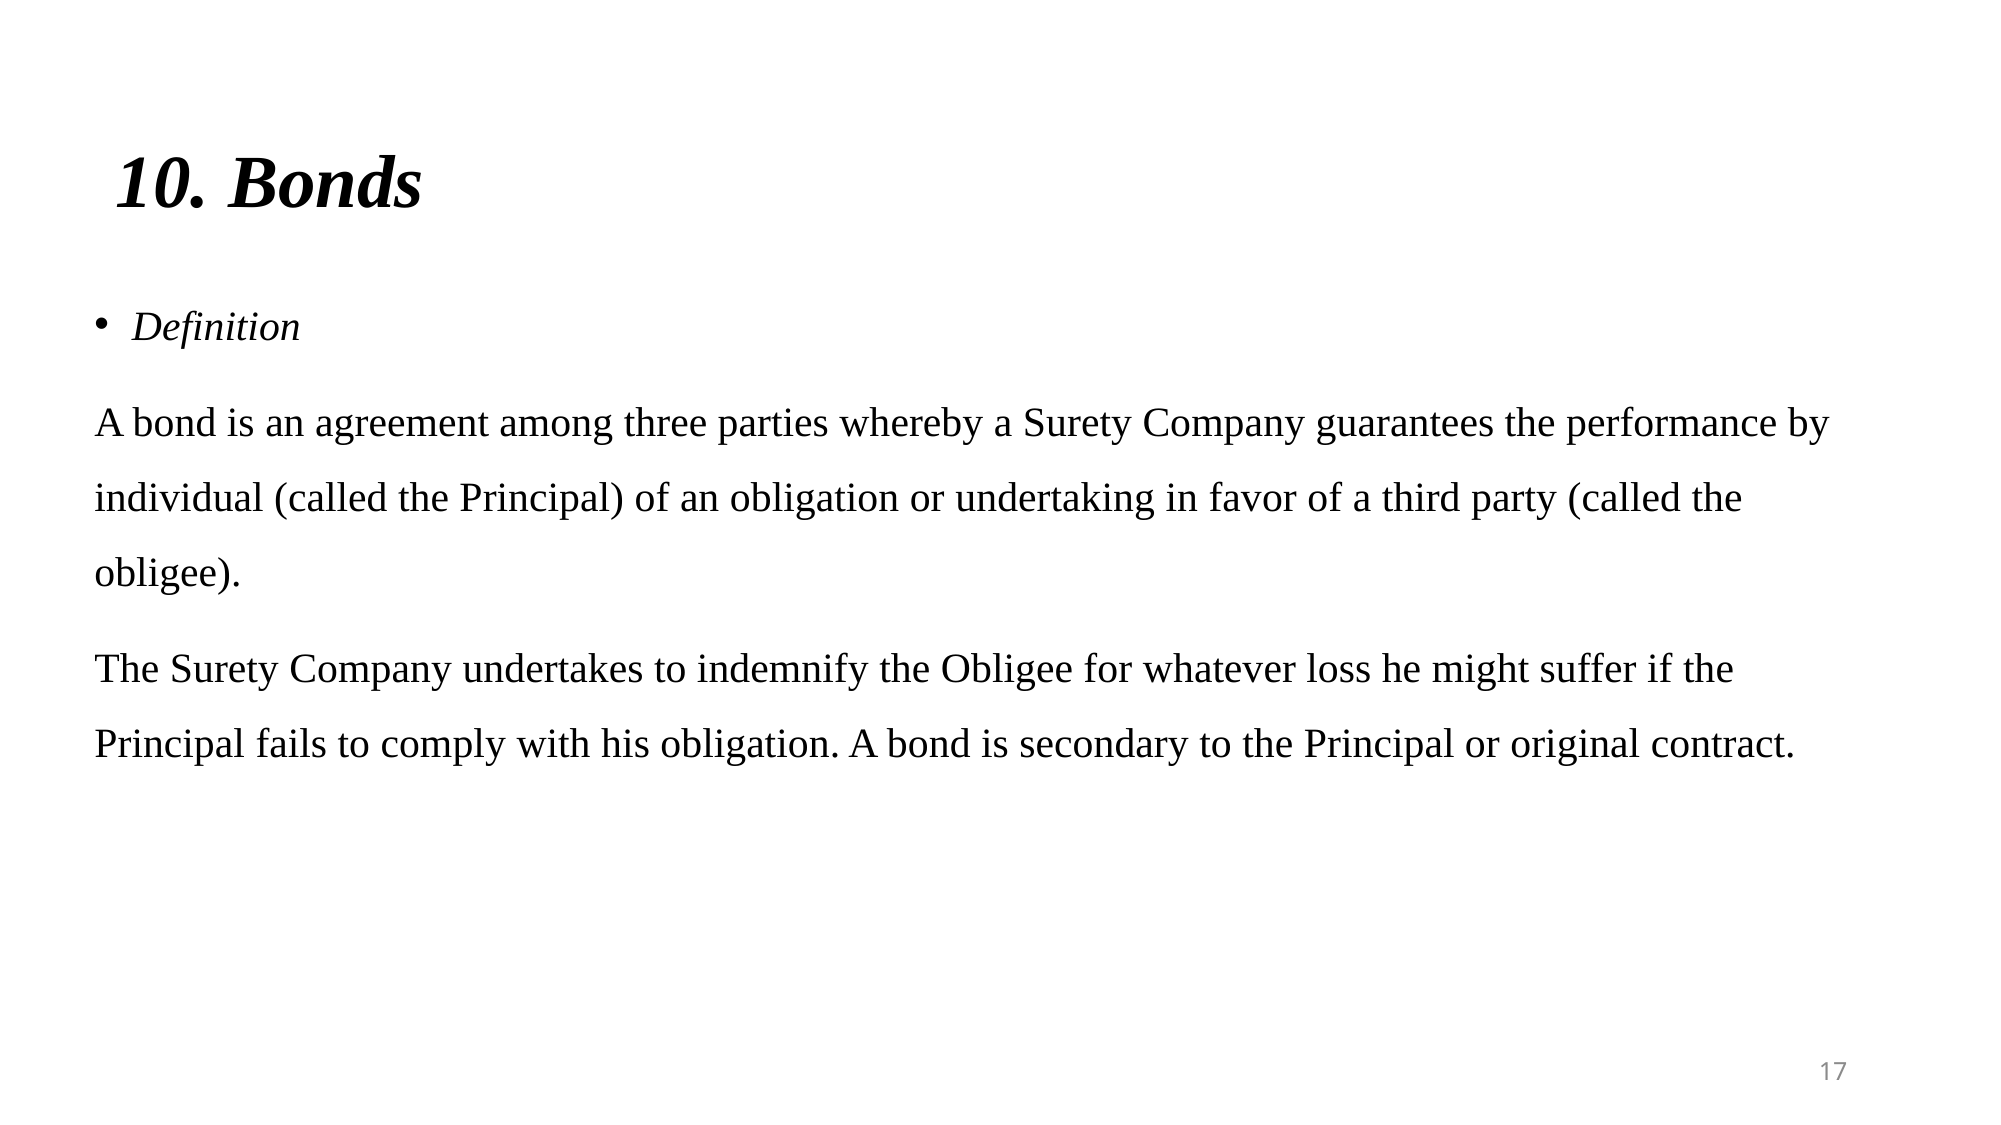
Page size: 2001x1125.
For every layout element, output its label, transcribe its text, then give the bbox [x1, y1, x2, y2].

list Definition A bond is an agreement among three parties whereby a Surety Company guarantees the performance by individual (called the Principal) of an obligation or undertaking in favor of a third party (called the obligee). The Surety Company undertakes to indemnify the Obligee for whatever loss he might suffer if the Principal fails to comply with his obligation. A bond is secondary to the Principal or original contract. [79, 265, 1873, 960]
title 10. Bonds [100, 128, 1134, 238]
slide_number 17 [1412, 1042, 1863, 1103]
